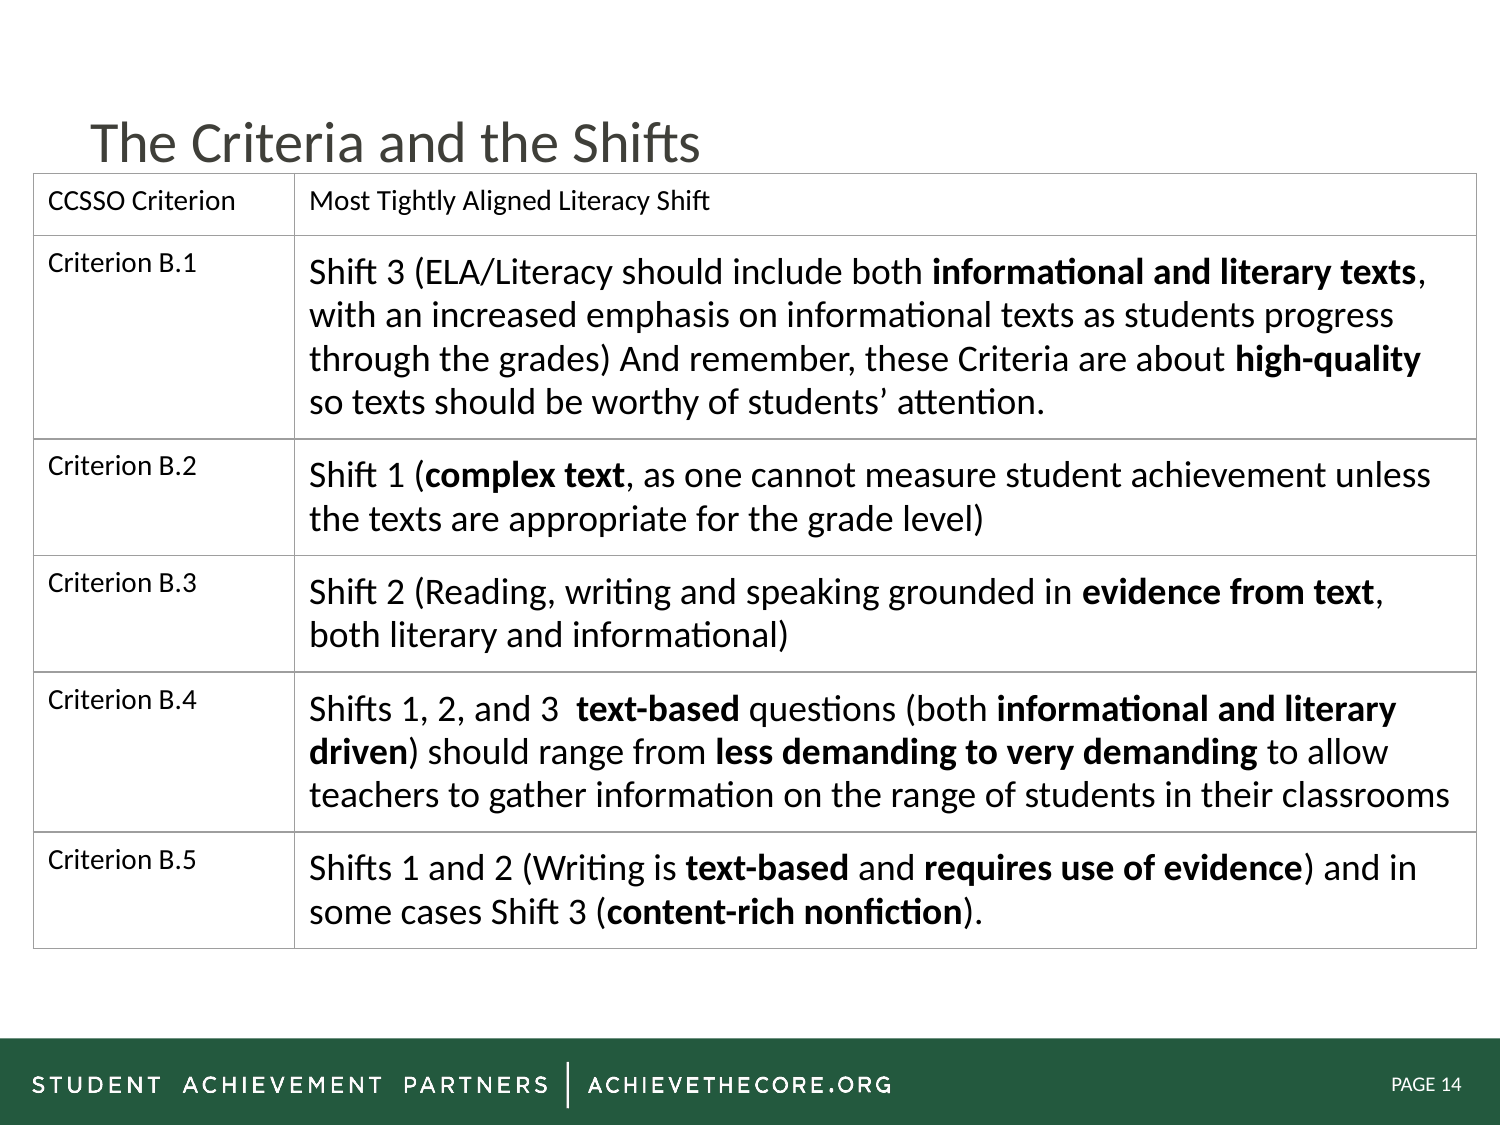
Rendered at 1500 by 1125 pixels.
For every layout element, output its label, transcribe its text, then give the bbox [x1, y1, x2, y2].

title The Criteria and the Shifts [75, 45, 1425, 173]
table_cell Shifts 1, 2, and 3 text-based questions (both informational and literary driven) should range from less demanding to very demanding to allow teachers to gather information on the range of students in their classrooms [295, 673, 1476, 831]
table_cell Shifts 1 and 2 (Writing is text-based and requires use of evidence) and in some cases Shift 3 (content-rich nonfiction). [295, 833, 1476, 948]
table_header Most Tightly Aligned Literacy Shift [295, 174, 1476, 235]
table_cell Criterion B.1 [34, 236, 294, 438]
table_cell Criterion B.5 [34, 833, 294, 948]
table_cell Criterion B.2 [34, 440, 294, 555]
table_cell Shift 2 (Reading, writing and speaking grounded in evidence from text, both literary and informational) [295, 556, 1476, 671]
table_cell Criterion B.3 [34, 556, 294, 671]
picture [12, 1055, 911, 1112]
table_cell Shift 3 (ELA/Literacy should include both informational and literary texts, with an increased emphasis on informational texts as students progress through the grades) And remember, these Criteria are about high-quality so texts should be worthy of students’ attention. [295, 236, 1476, 438]
table_cell Shift 1 (complex text, as one cannot measure student achievement unless the texts are appropriate for the grade level) [295, 440, 1476, 555]
table_header CCSSO Criterion [34, 174, 294, 235]
table_cell Criterion B.4 [34, 673, 294, 831]
